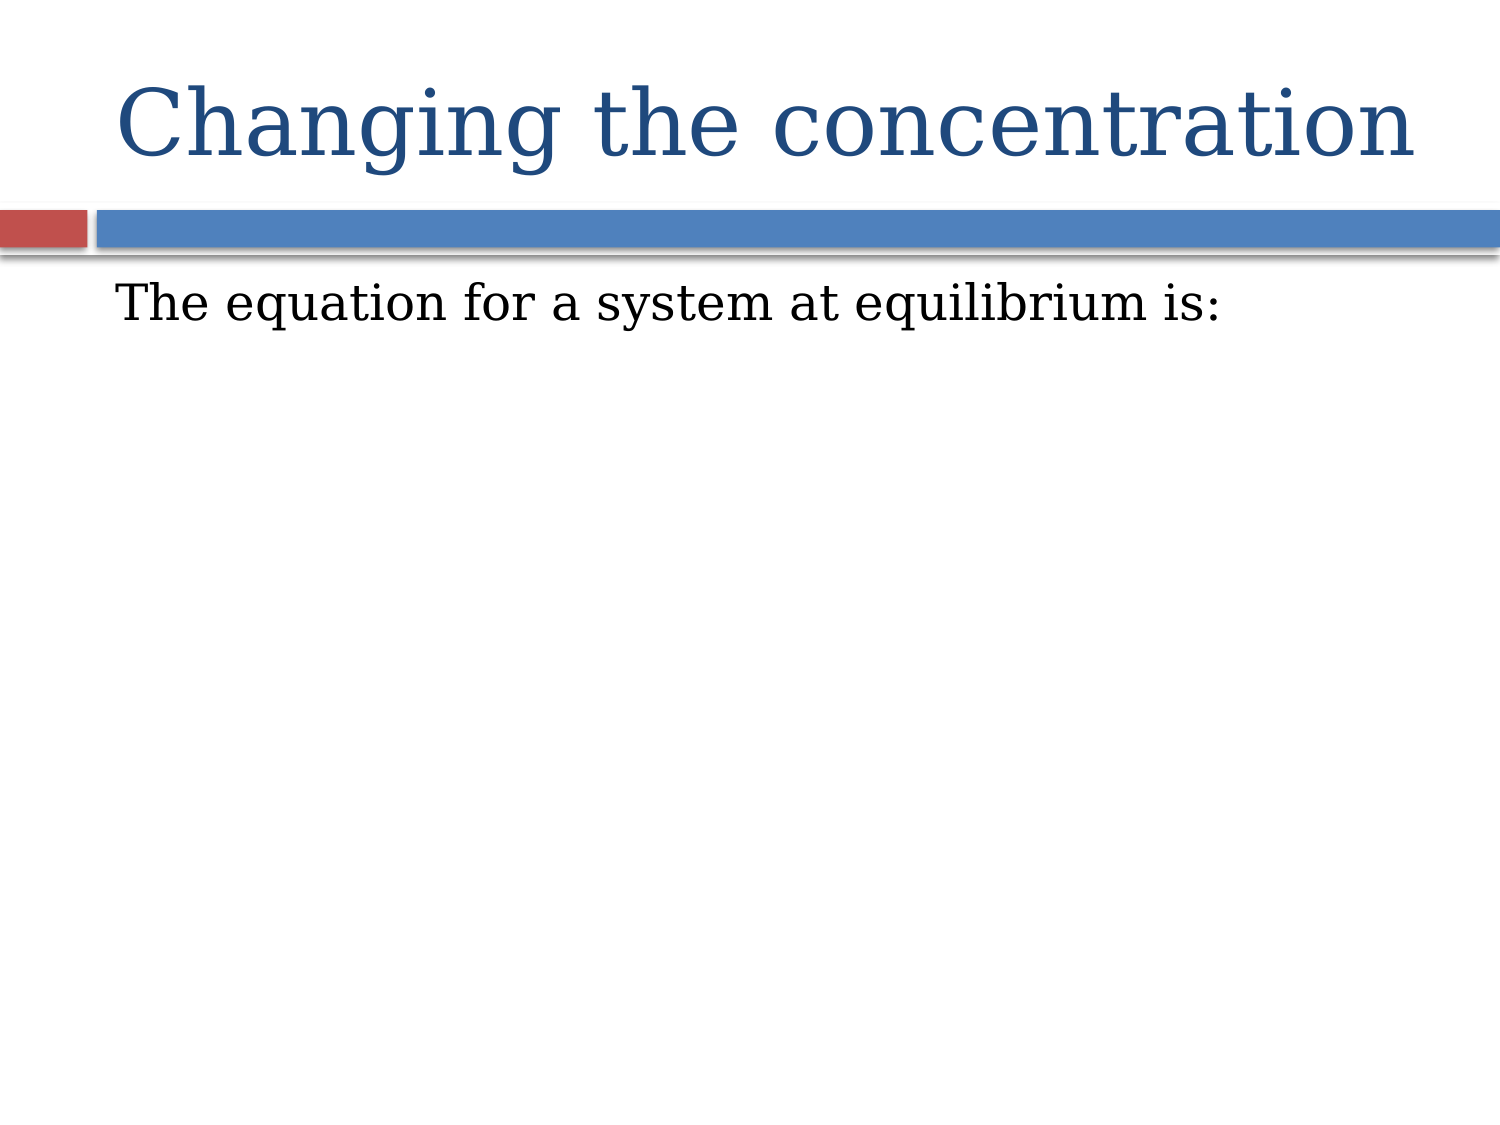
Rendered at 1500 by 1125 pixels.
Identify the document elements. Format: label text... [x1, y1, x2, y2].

title Changing the concentration [100, 37, 1438, 200]
